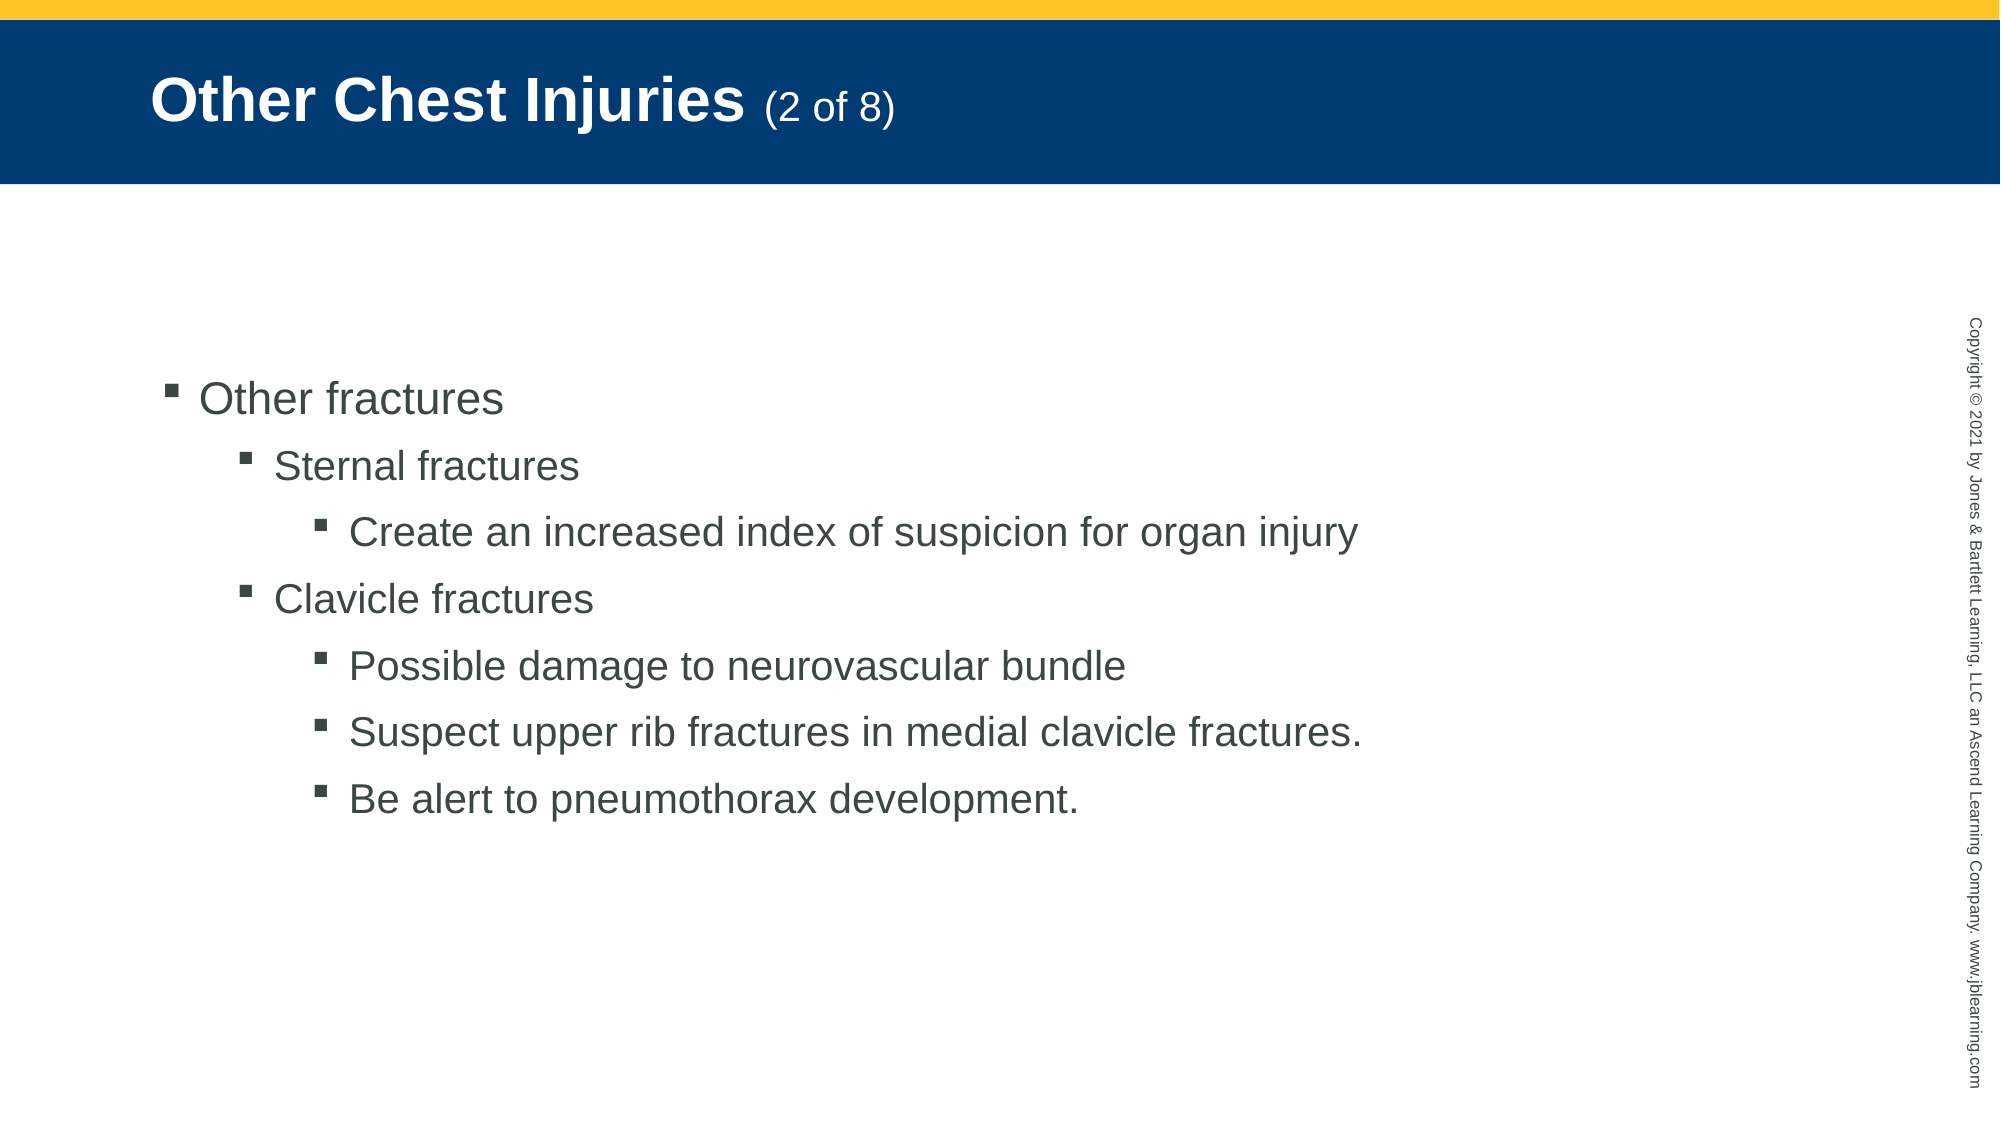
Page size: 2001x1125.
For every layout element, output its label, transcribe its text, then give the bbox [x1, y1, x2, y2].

list Other fractures Sternal fractures Create an increased index of suspicion for organ injury Clavicle fractures Possible damage to neurovascular bundle Suspect upper rib fractures in medial clavicle fractures. Be alert to pneumothorax development. [146, 361, 1859, 1016]
title Other Chest Injuries (2 of 8) [0, 19, 2000, 185]
